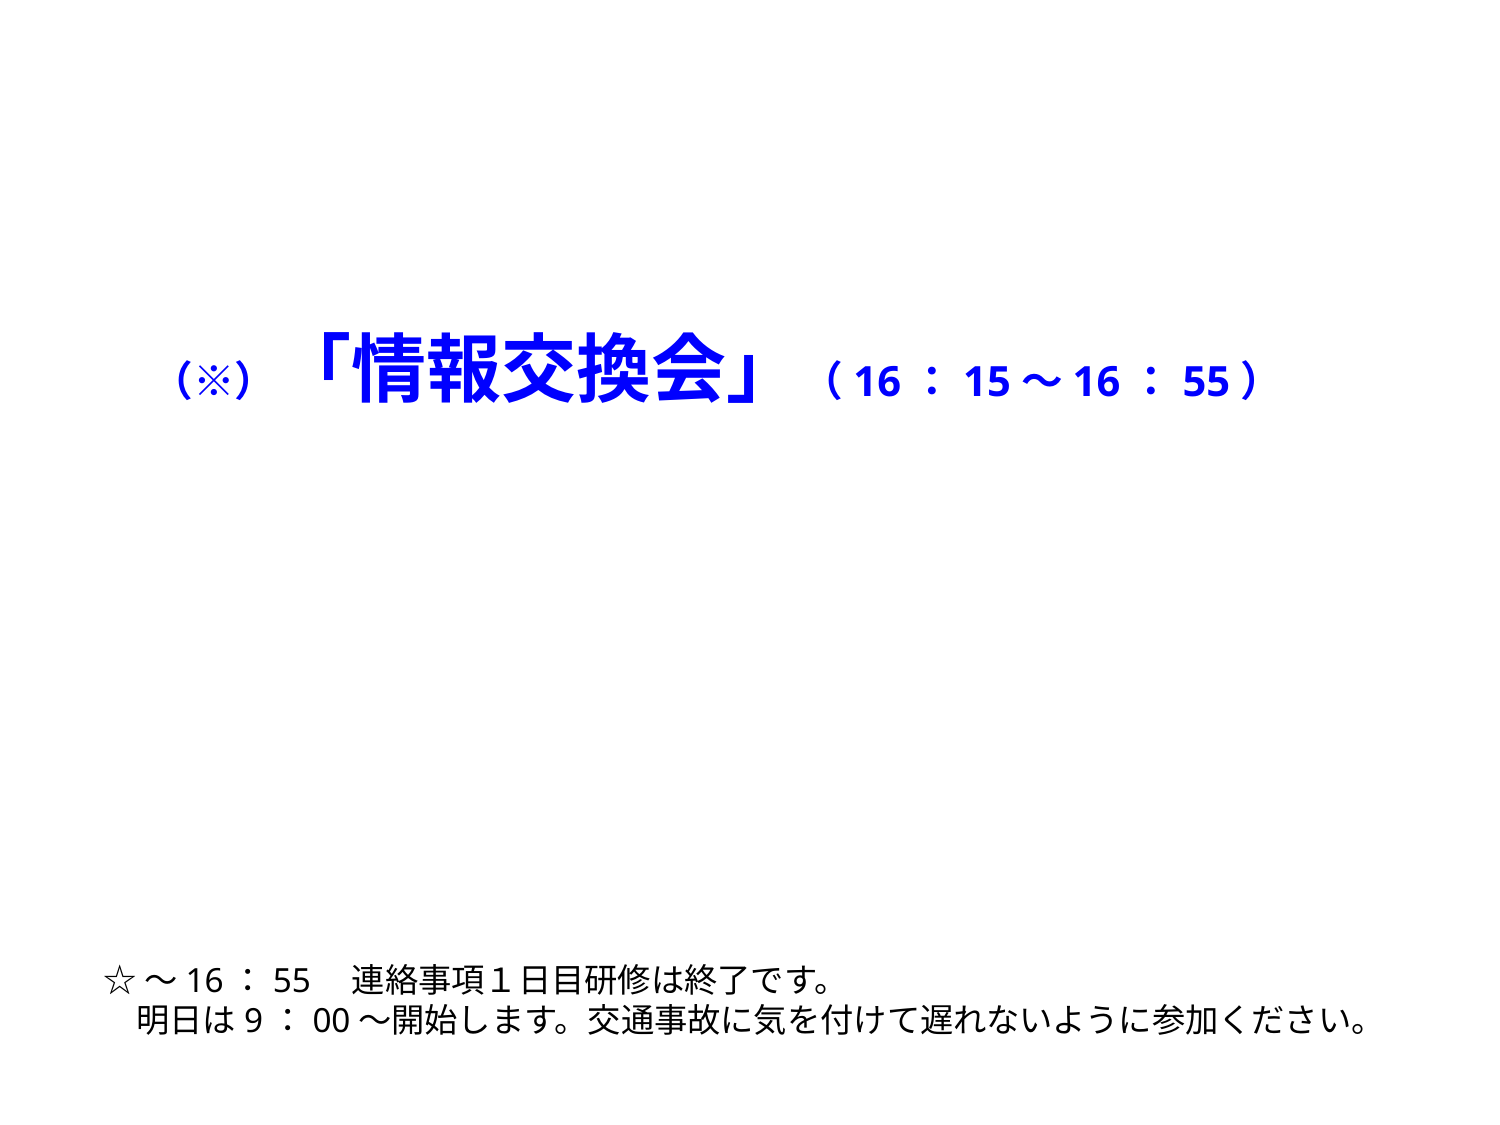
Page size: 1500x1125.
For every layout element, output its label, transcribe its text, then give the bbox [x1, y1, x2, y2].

text_box （※）「情報交換会」（16：15～16：55） [53, 314, 1471, 420]
text_box ☆～16：55 連絡事項１日目研修は終了です。 明日は9：00～開始します。交通事故に気を付けて遅れないように参加ください。 [88, 952, 1412, 1059]
